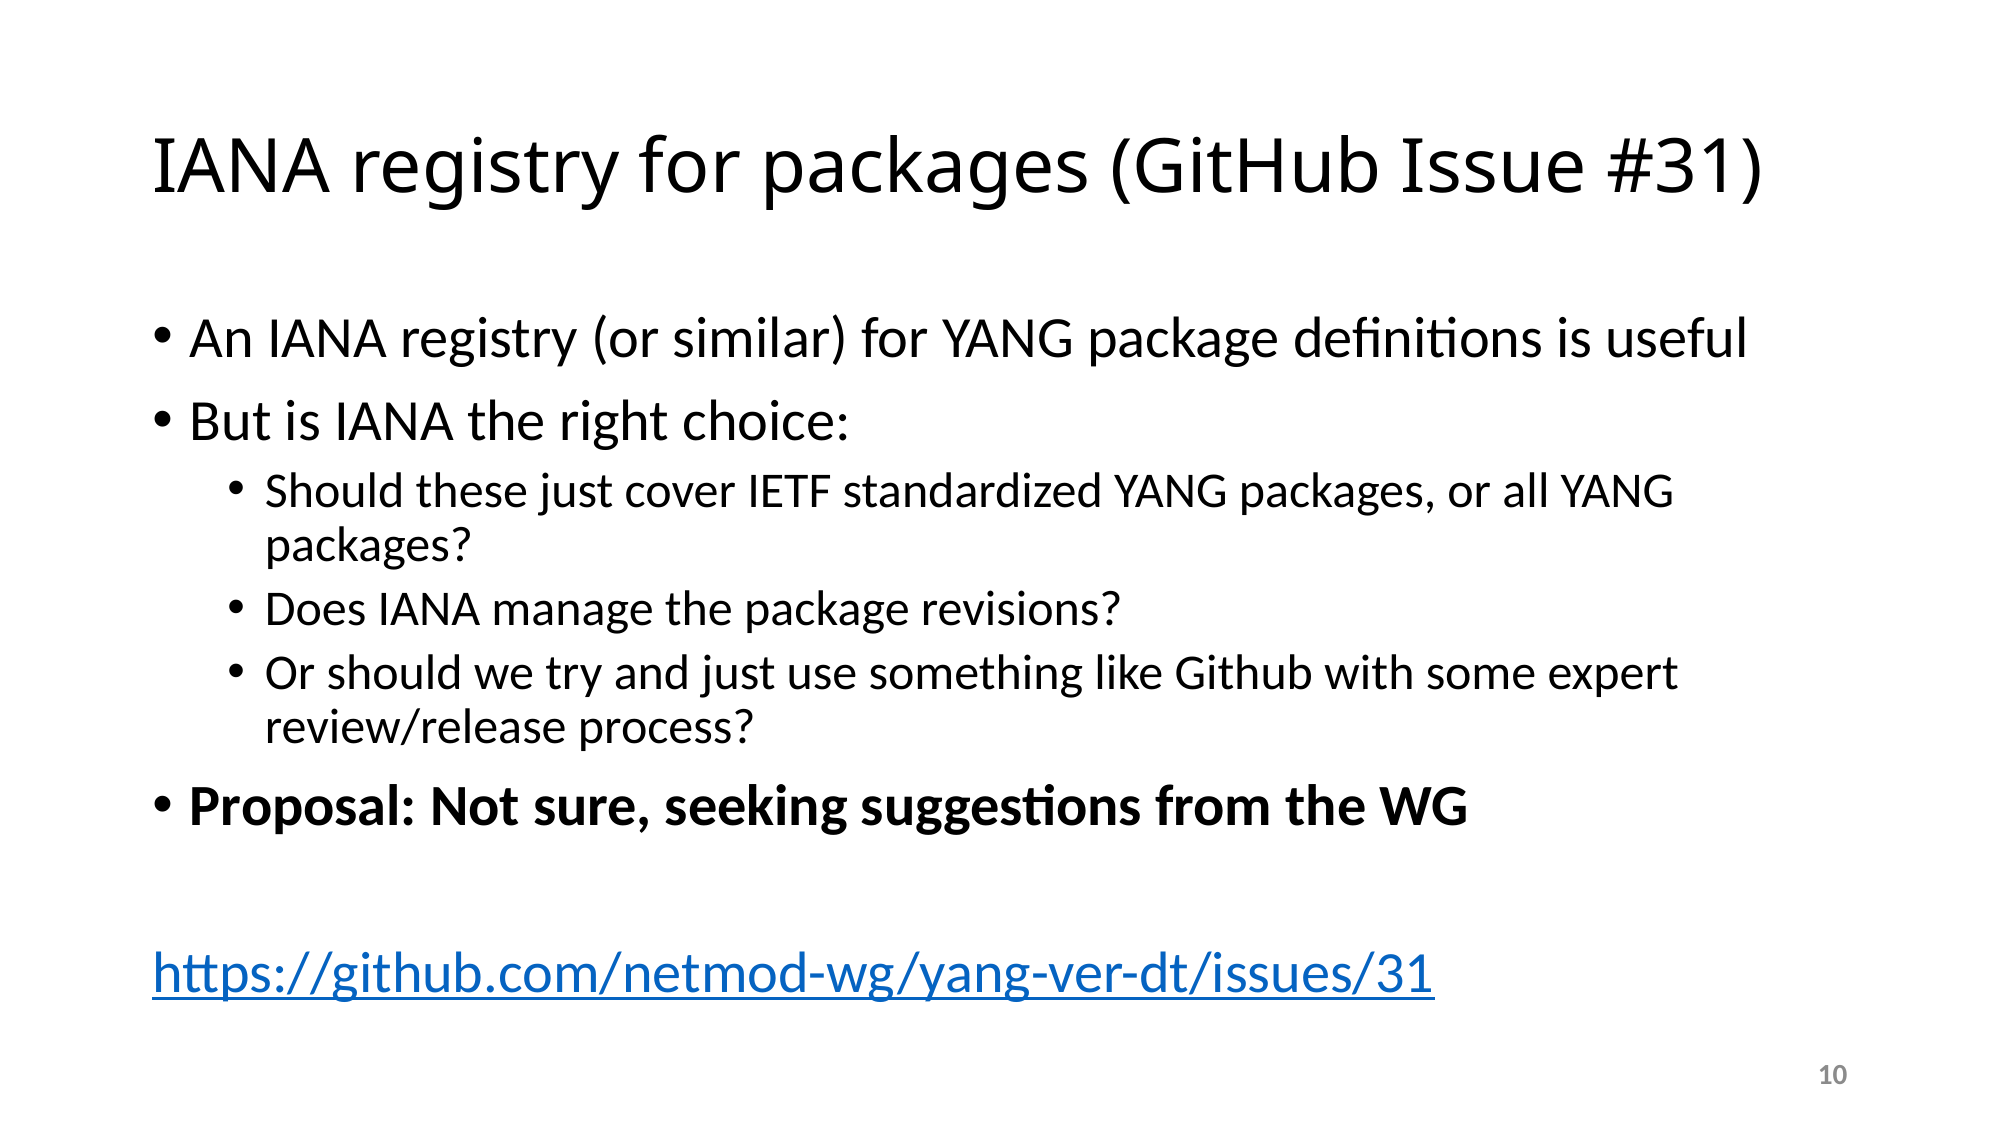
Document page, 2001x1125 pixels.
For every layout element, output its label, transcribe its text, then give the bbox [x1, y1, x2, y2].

slide_number 10 [1412, 1042, 1863, 1103]
list An IANA registry (or similar) for YANG package definitions is useful But is IANA the right choice: Should these just cover IETF standardized YANG packages, or all YANG packages? Does IANA manage the package revisions? Or should we try and just use something like Github with some expert review/release process? Proposal: Not sure, seeking suggestions from the WG https://github.com/netmod-wg/yang-ver-dt/issues/31 [137, 299, 1863, 1014]
title IANA registry for packages (GitHub Issue #31) [137, 59, 1863, 278]
